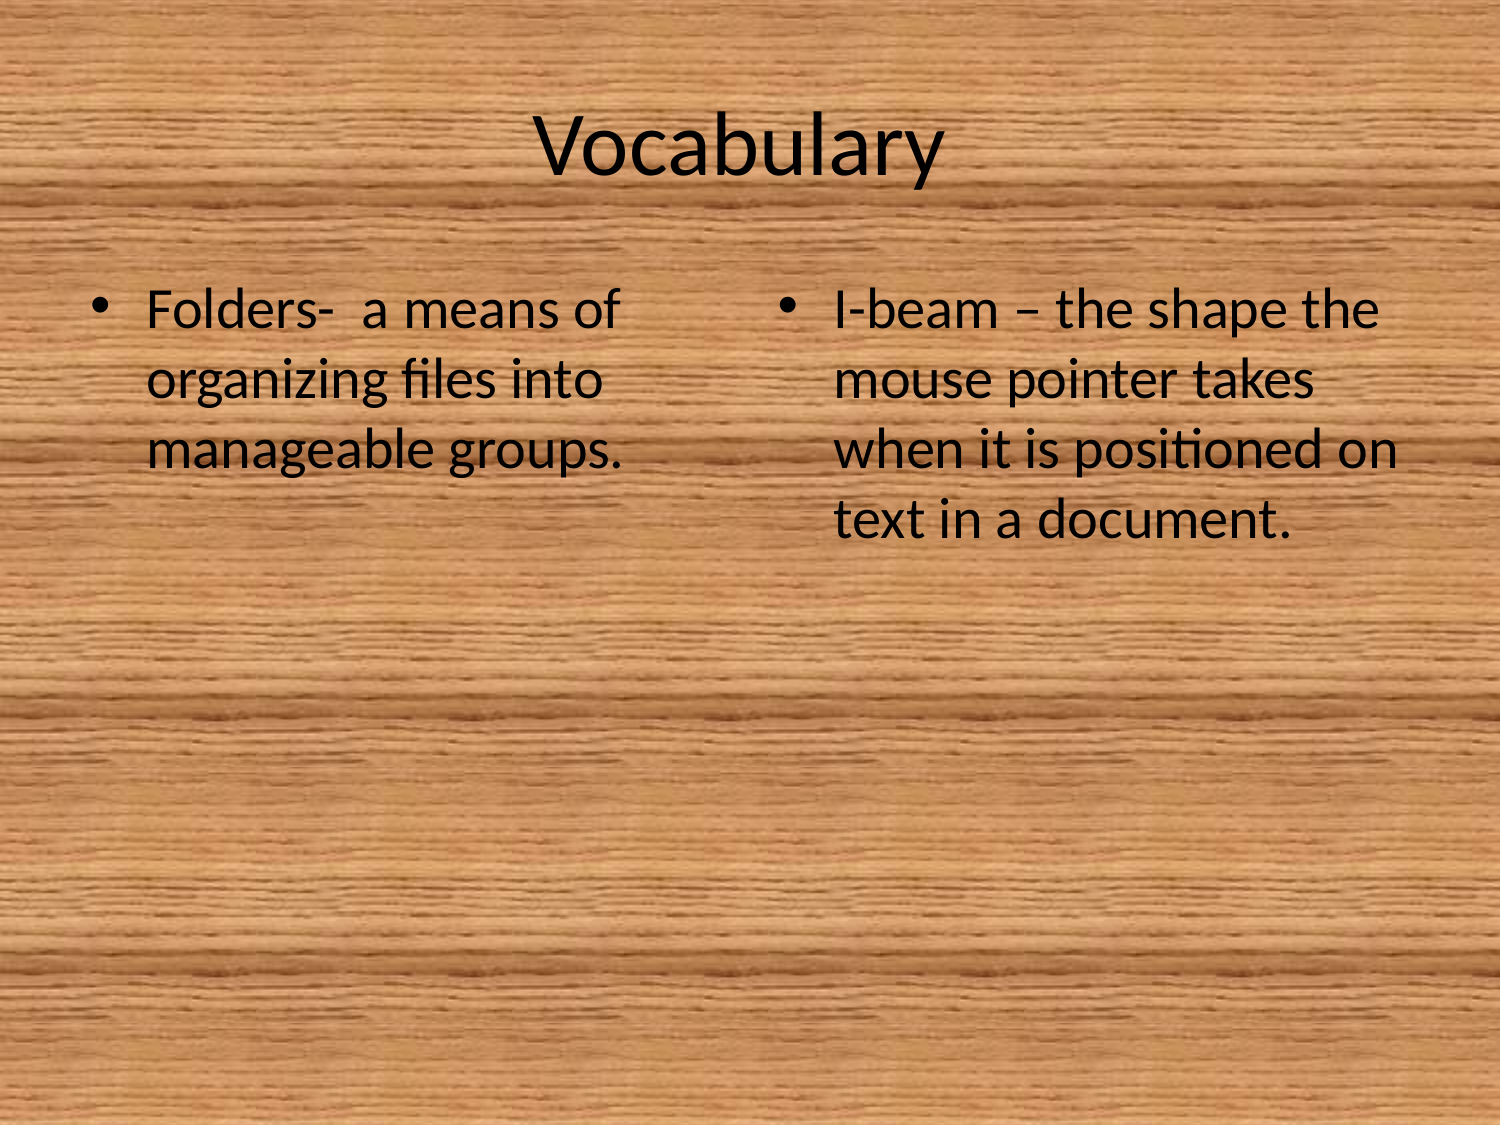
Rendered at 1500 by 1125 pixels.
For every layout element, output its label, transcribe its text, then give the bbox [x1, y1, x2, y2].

picture [0, 0, 1500, 1125]
list Folders- a means of organizing files into manageable groups. [75, 262, 738, 1005]
list I-beam – the shape the mouse pointer takes when it is positioned on text in a document. [762, 262, 1425, 1005]
title Vocabulary [75, 45, 1425, 233]
